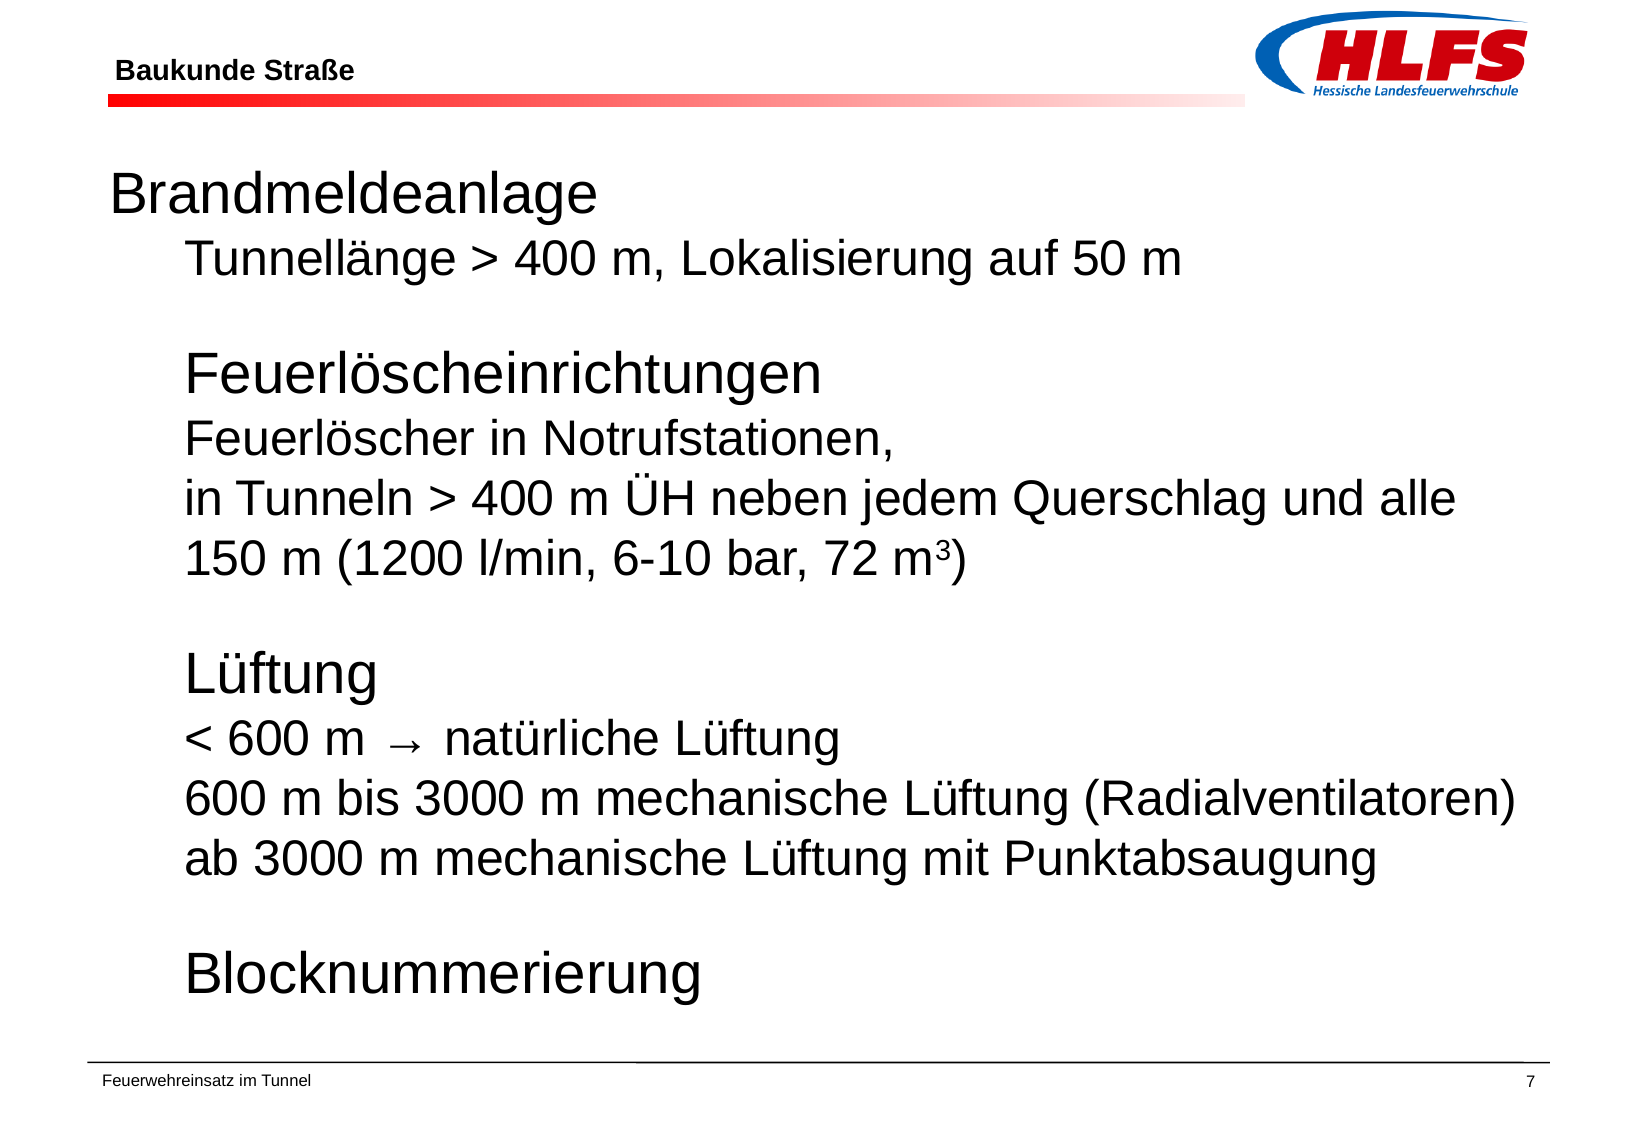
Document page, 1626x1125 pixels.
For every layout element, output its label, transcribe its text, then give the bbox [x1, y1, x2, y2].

picture [1245, 0, 1538, 107]
footer Feuerwehreinsatz im Tunnel [87, 1062, 570, 1100]
title Baukunde Straße [99, 37, 888, 101]
text_box Brandmeldeanlage Tunnellänge > 400 m, Lokalisierung auf 50 m Feuerlöscheinrichtungen Feuerlöscher in Notrufstationen, in Tunneln > 400 m ÜH neben jedem Querschlag und alle 150 m (1200 l/min, 6-10 bar, 72 m3) Lüftung < 600 m → natürliche Lüftung 600 m bis 3000 m mechanische Lüftung (Radialventilatoren) ab 3000 m mechanische Lüftung mit Punktabsaugung Blocknummerierung [94, 147, 1542, 1013]
slide_number 7 [1212, 1062, 1552, 1091]
